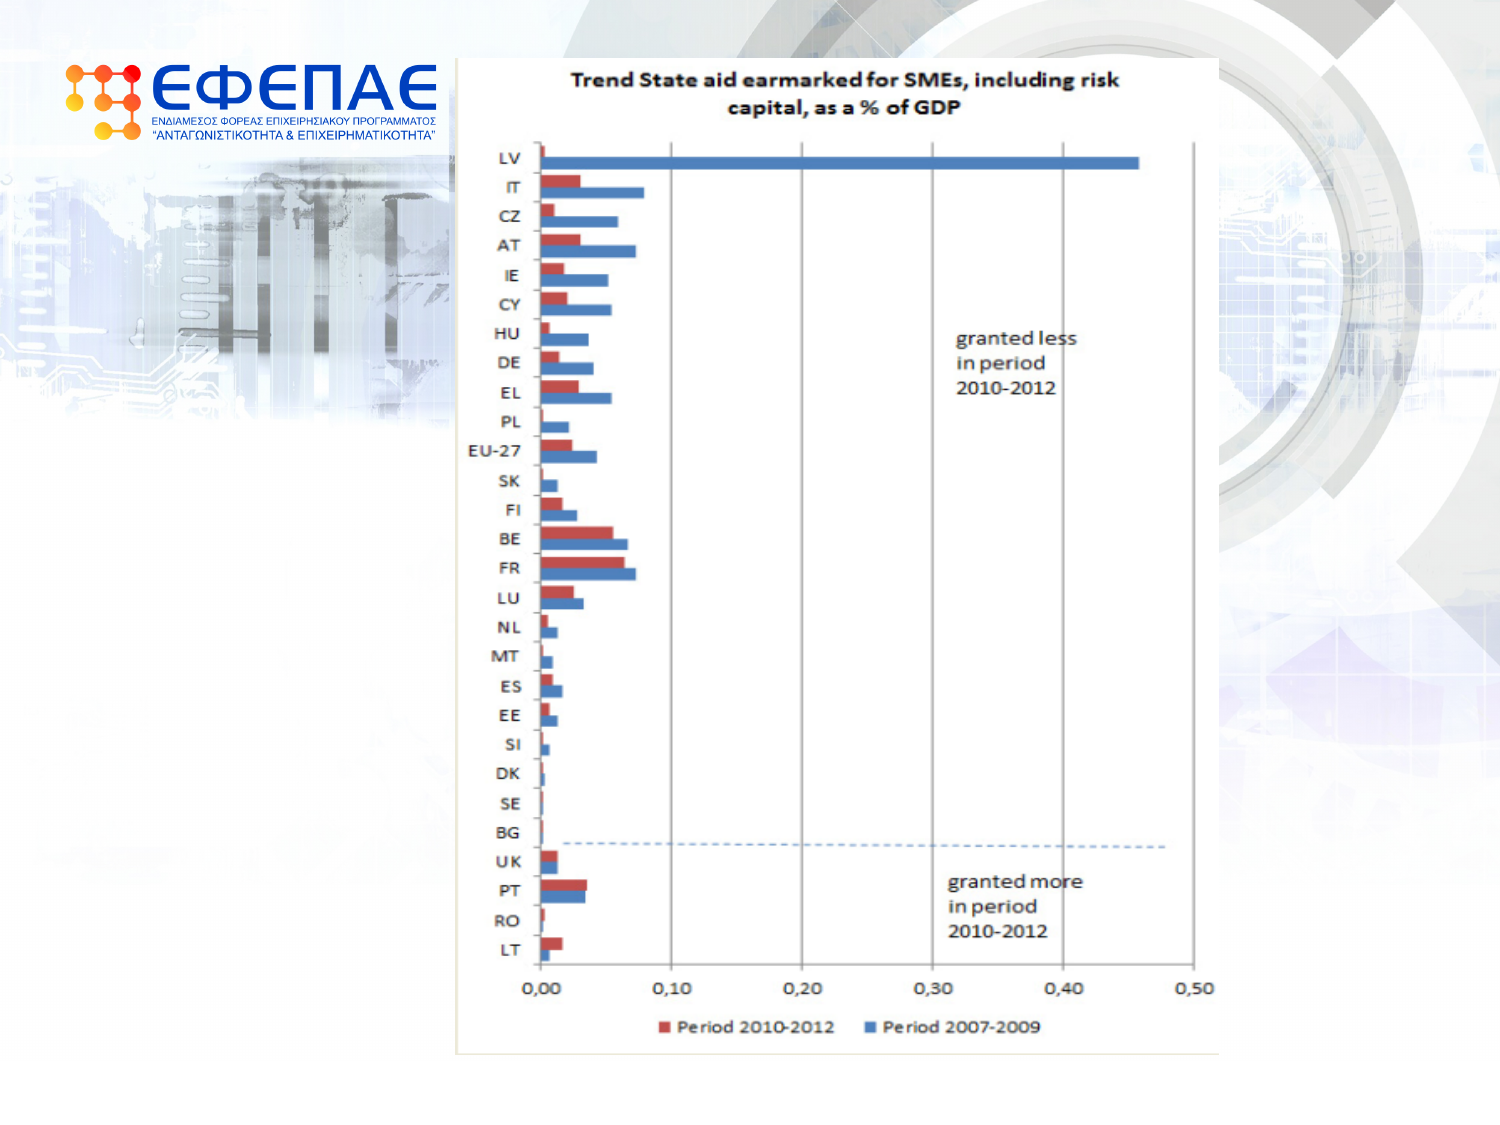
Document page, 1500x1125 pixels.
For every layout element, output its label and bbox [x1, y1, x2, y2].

list [454, 58, 1219, 1055]
picture [0, 0, 1500, 1125]
